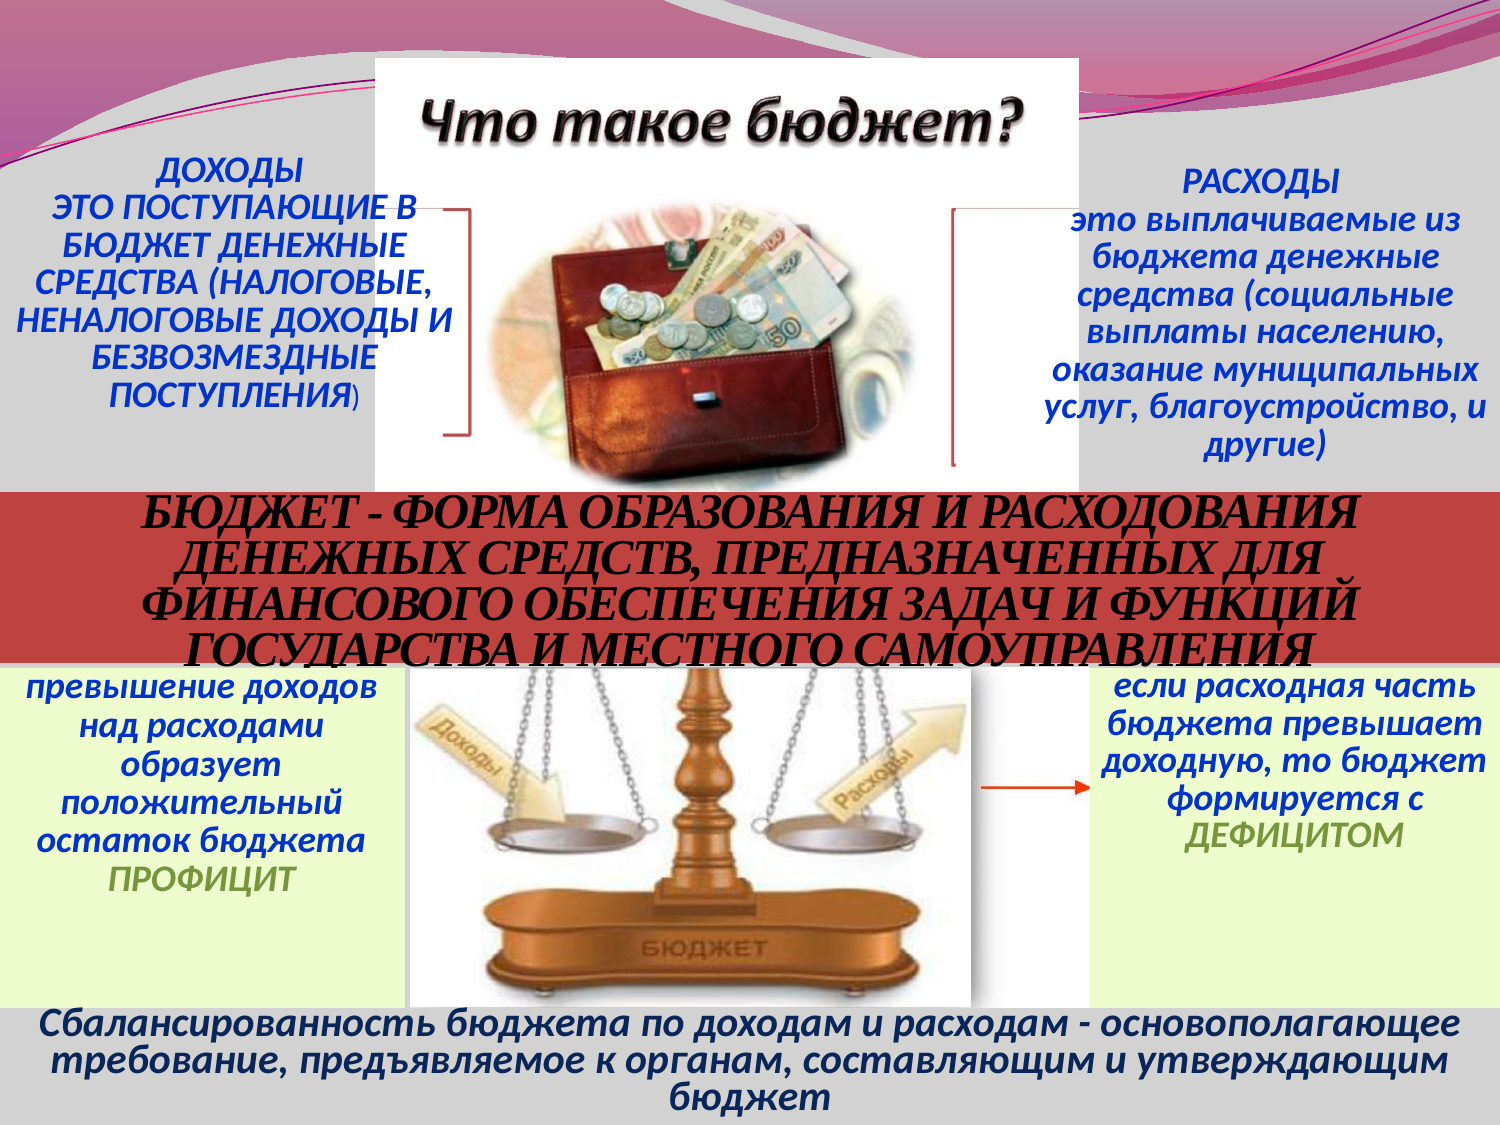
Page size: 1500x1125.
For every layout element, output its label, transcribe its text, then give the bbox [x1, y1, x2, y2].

picture [374, 58, 1079, 508]
text_box БЮДЖЕТ - форма образования и расходования денежных средств, предназначенных для финансового обеспечения задач и функций государства и местного самоуправления [0, 492, 1500, 663]
picture [409, 667, 1091, 1009]
text_box если расходная часть бюджета превышает доходную, то бюджет формируется с ДЕФИЦИТОМ [1091, 667, 1500, 1007]
text_box Сбалансированность бюджета по доходам и расходам - основополагающее требование, предъявляемое к органам, составляющим и утверждающим бюджет [0, 1007, 1500, 1125]
table_cell 68 695,0 [367, 492, 1085, 520]
text_box ДОХОДЫ это поступающие в бюджет денежные средства (налоговые, неналоговые доходы и безвозмездные поступления) [0, 152, 367, 411]
text_box РАСХОДЫ это выплачиваемые из бюджета денежные средства (социальные выплаты населению, оказание муниципальных услуг, благоустройство, и другие) [1085, 164, 1500, 492]
table_cell Налоги на совокупный доход [402, 1007, 1095, 1022]
table_cell 11 823,0 [1091, 671, 1096, 1007]
text_box превышение доходов над расходами образует положительный остаток бюджета ПРОФИЦИТ [0, 667, 405, 1007]
